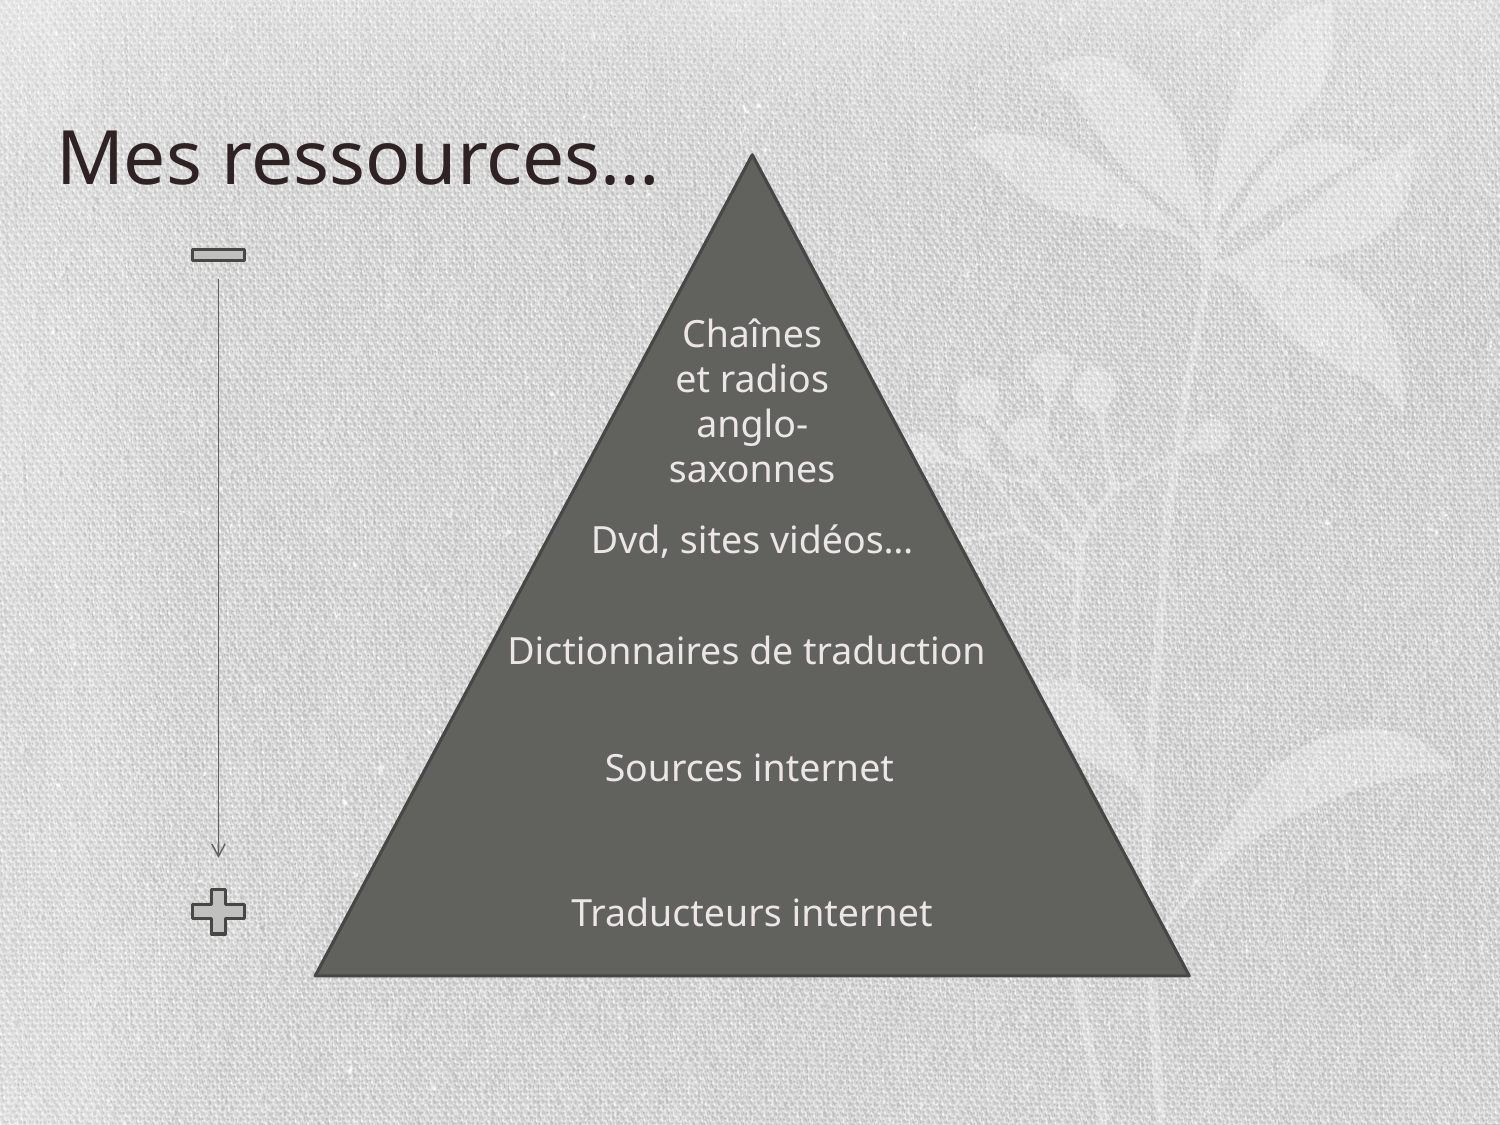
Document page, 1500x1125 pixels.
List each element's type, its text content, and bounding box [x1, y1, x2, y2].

text_box [672, 153, 833, 302]
text_box [503, 432, 1002, 619]
text_box Dictionnaires de traduction [481, 619, 1013, 680]
text_box Chaînes et radios anglo-saxonnes [602, 302, 902, 498]
text_box Sources internet [483, 736, 1016, 797]
text_box Mes ressources… [41, 101, 809, 207]
text_box [191, 888, 246, 936]
text_box Traducteurs internet [406, 881, 1098, 942]
text_box [191, 248, 246, 262]
text_box Dvd, sites vidéos… [569, 508, 936, 569]
text_box [313, 641, 1191, 978]
